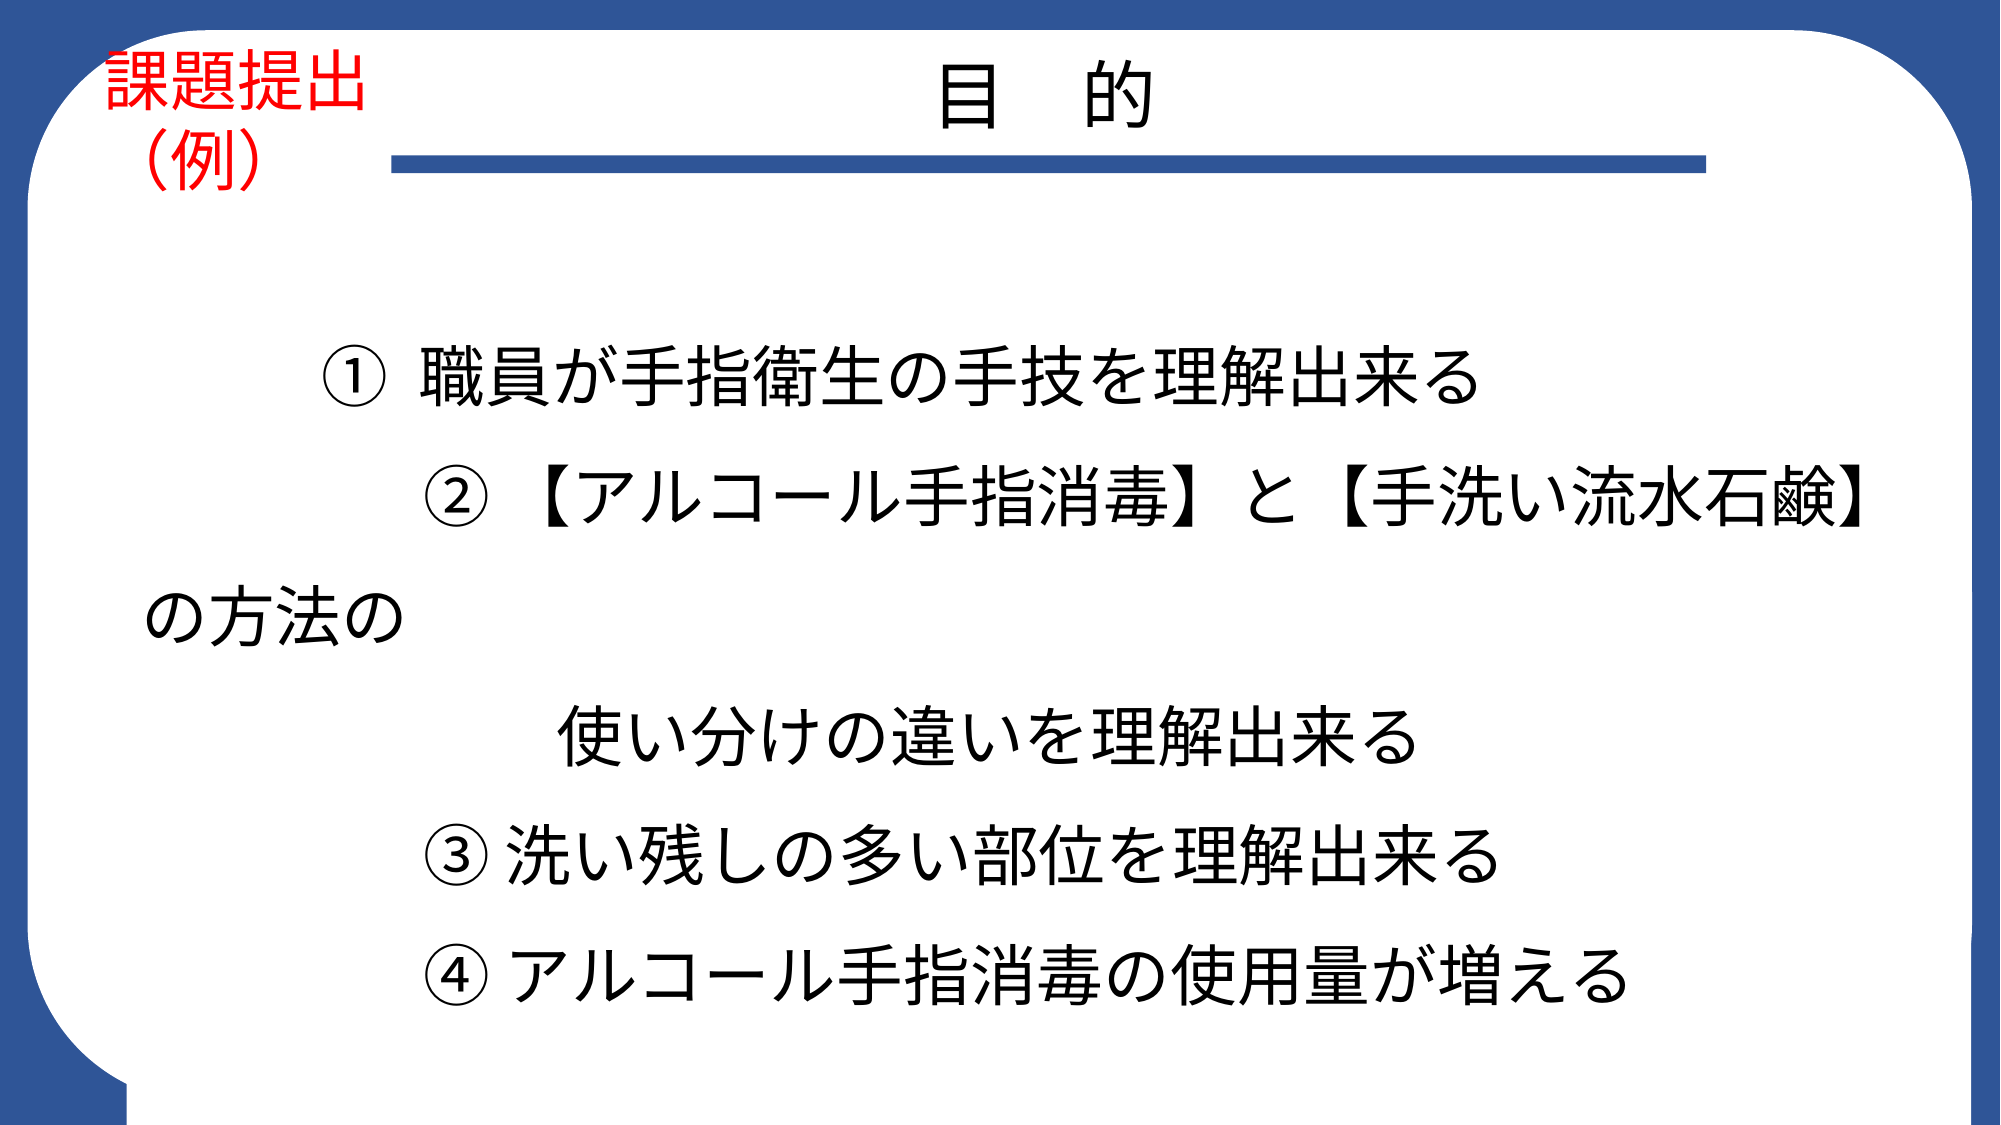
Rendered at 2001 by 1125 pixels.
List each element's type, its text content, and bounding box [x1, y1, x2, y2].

text_box 課題提出 （例） [88, 31, 639, 206]
text_box [639, 154, 1707, 174]
text_box 目 的 [916, 41, 1181, 147]
text_box ① 職員が手指衛生の手技を理解出来る ② 【アルコール手指消毒】と【手洗い流水石鹸】の方法の 使い分けの違いを理解出来る ③ 洗い残しの多い部位を理解出来る ④ アルコール手指消毒の使用量が増える [126, 287, 1972, 1125]
